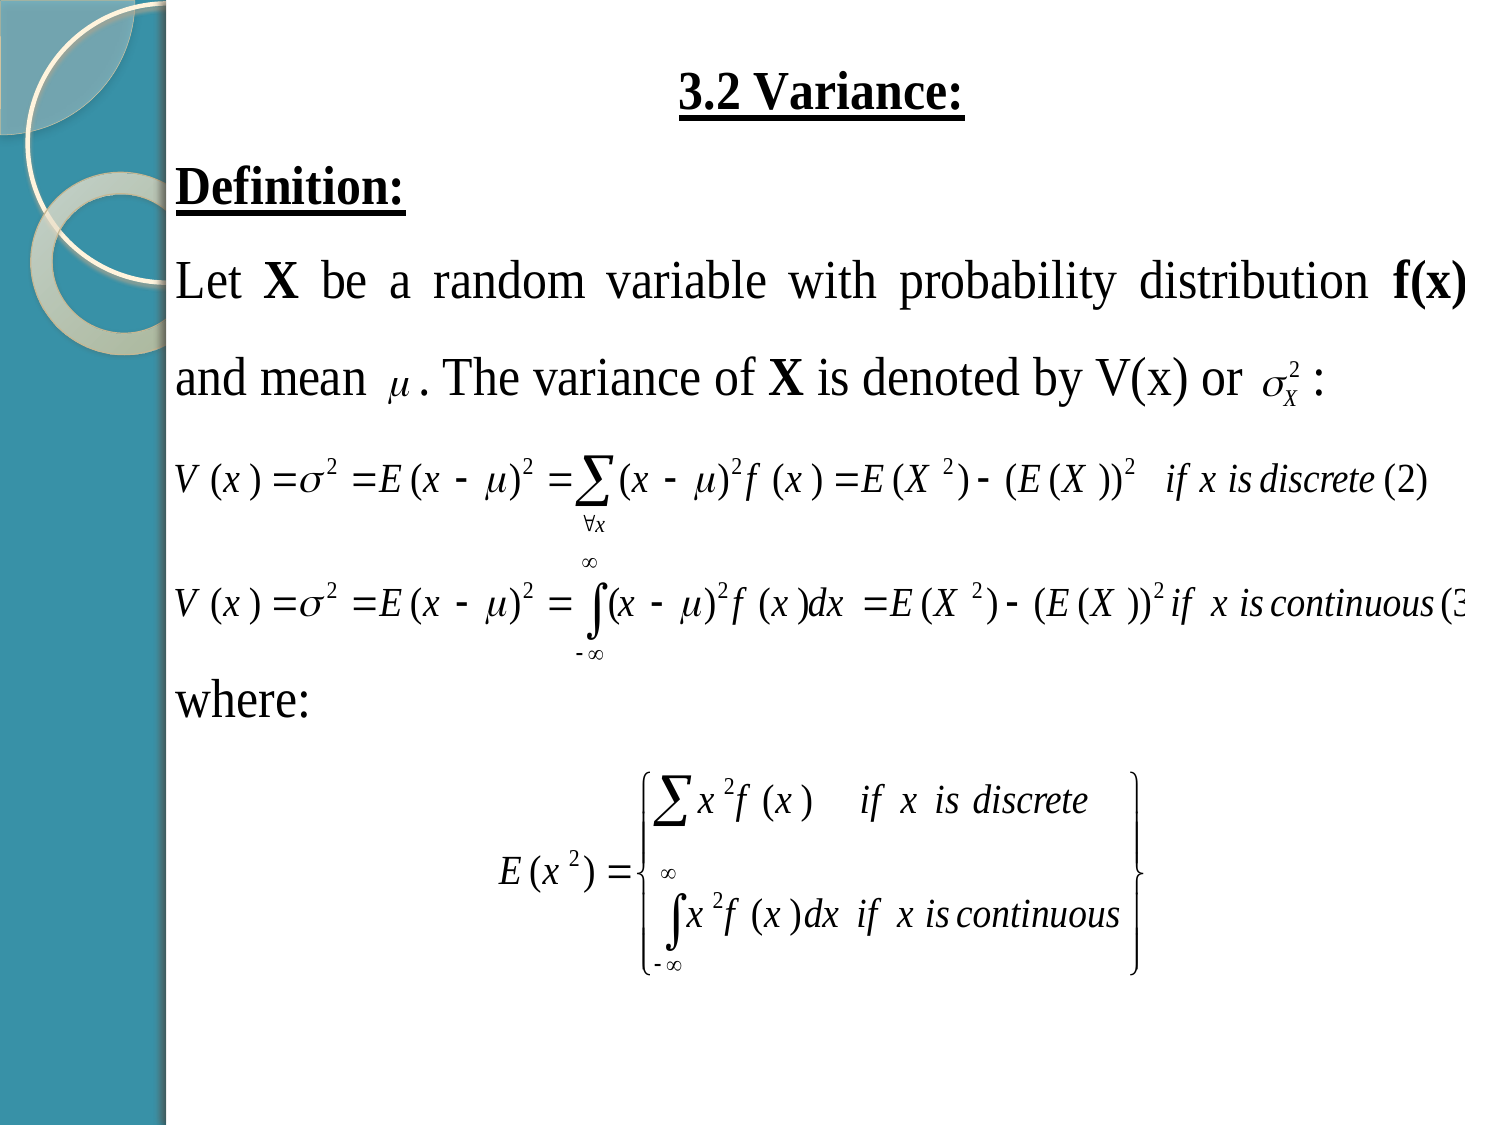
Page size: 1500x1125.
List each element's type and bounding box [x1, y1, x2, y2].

text_box [175, 58, 1465, 1091]
